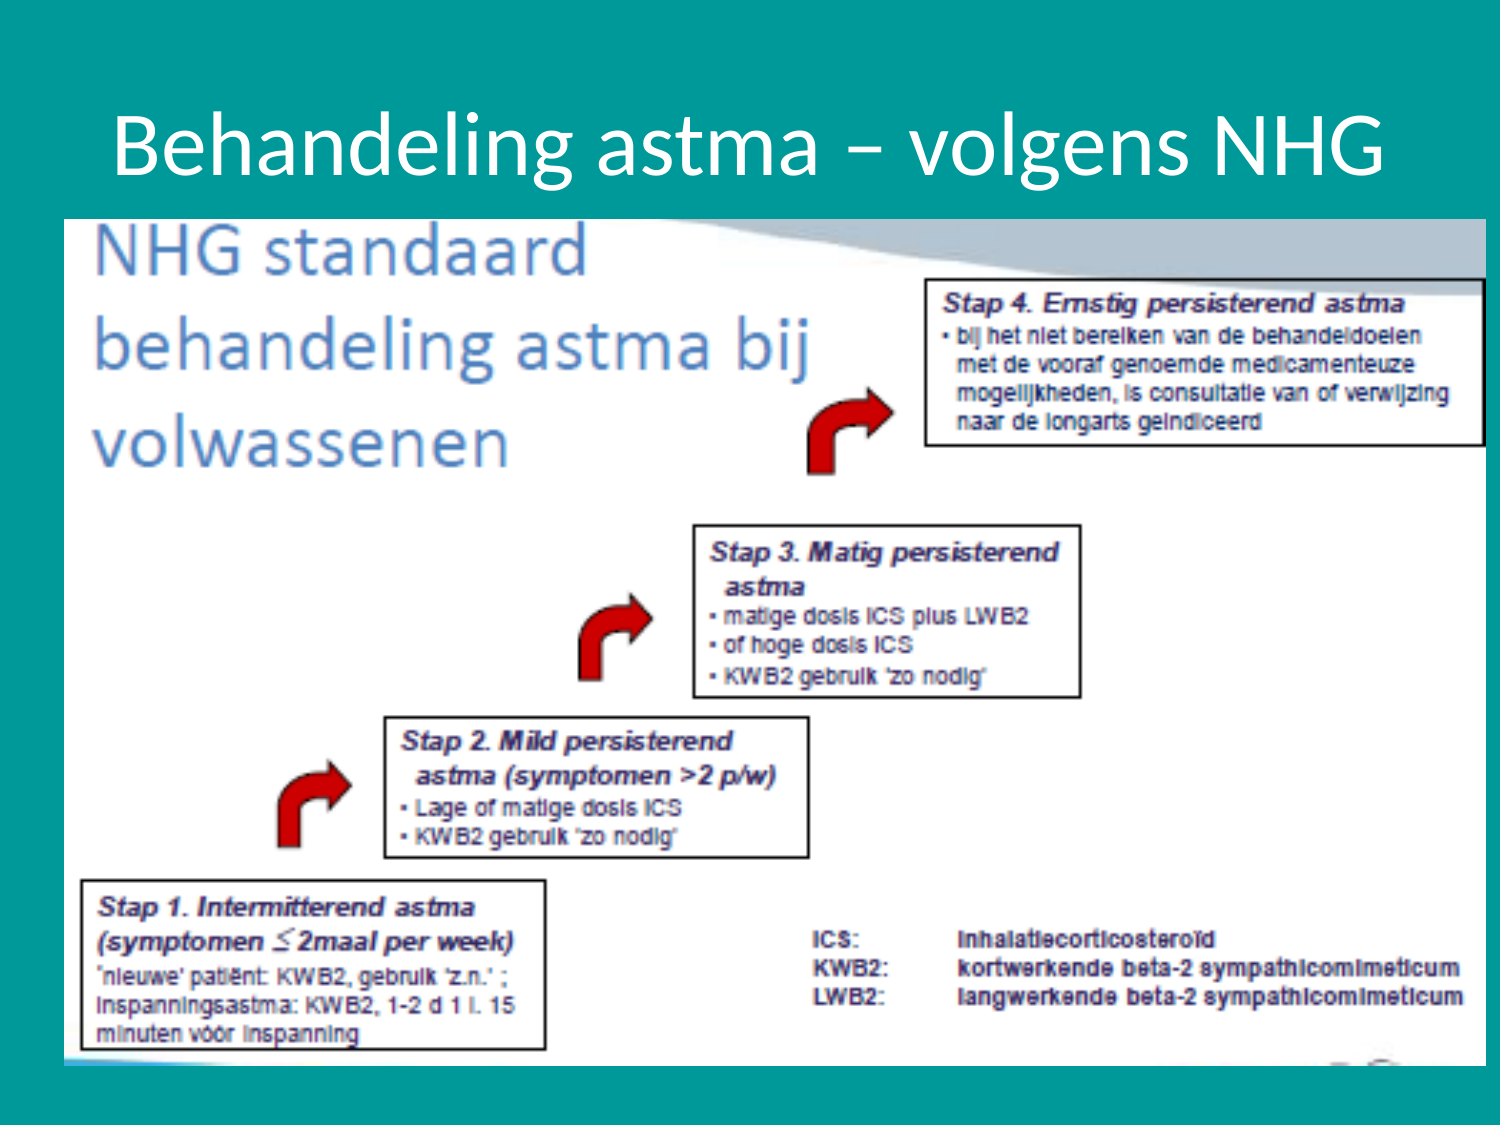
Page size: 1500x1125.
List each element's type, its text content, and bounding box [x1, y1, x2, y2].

title Behandeling astma – volgens NHG [75, 45, 1425, 218]
picture [64, 219, 1486, 1067]
